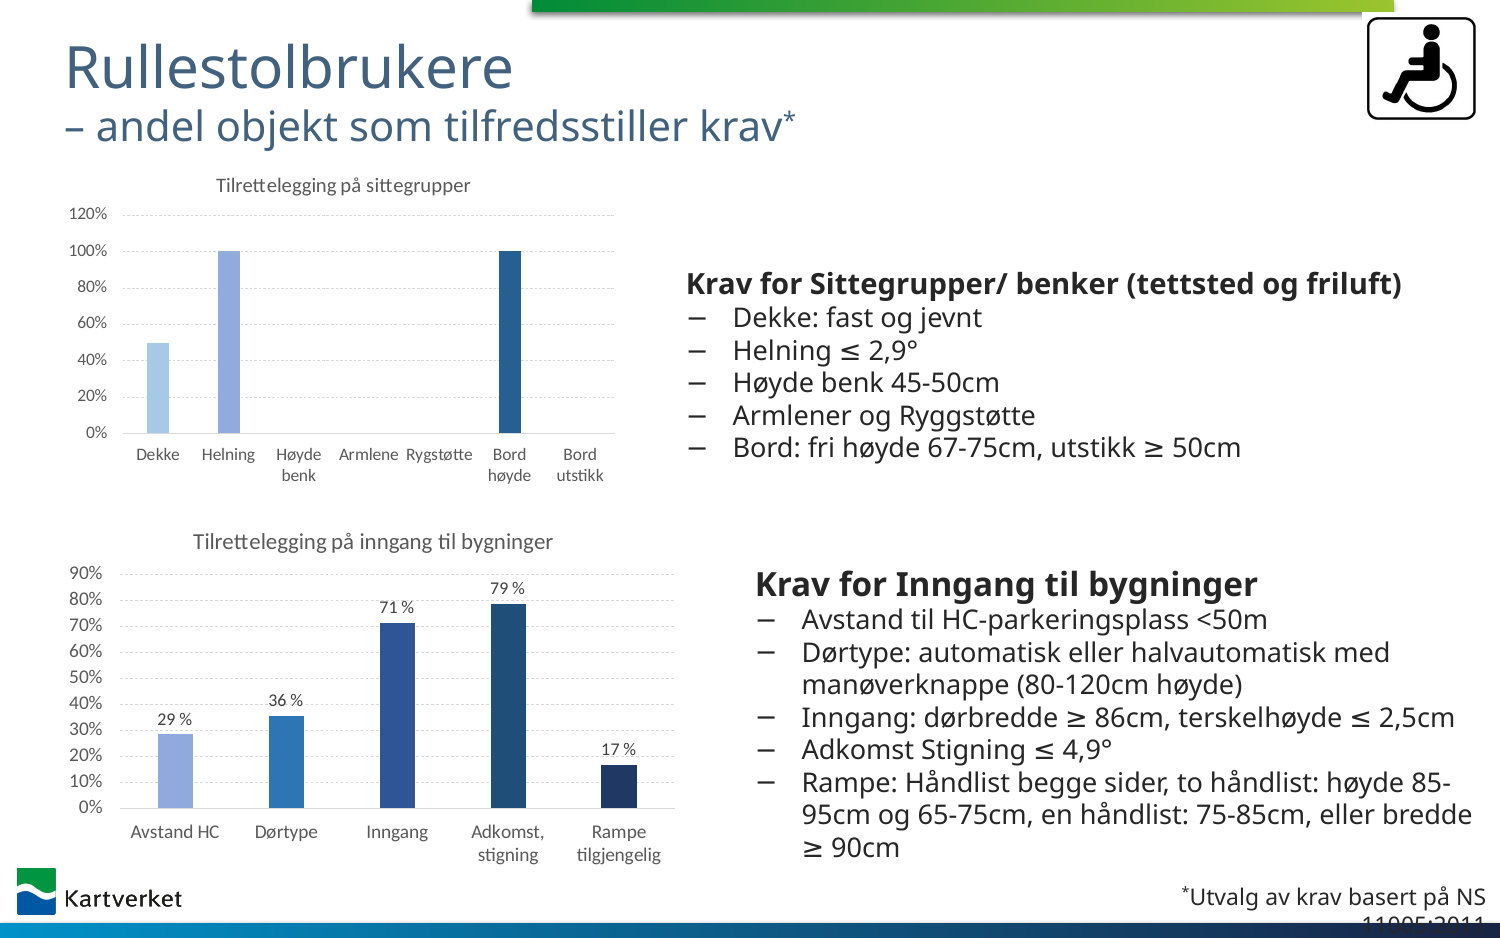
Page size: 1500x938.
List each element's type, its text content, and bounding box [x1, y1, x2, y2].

text_box Krav for Inngang til bygninger Avstand til HC-parkeringsplass <50m Dørtype: automatisk eller halvautomatisk med manøverknappe (80-120cm høyde) Inngang: dørbredde ≥ 86cm, terskelhøyde ≤ 2,5cm Adkomst Stigning ≤ 4,9° Rampe: Håndlist begge sider, to håndlist: høyde 85-95cm og 65-75cm, en håndlist: 75-85cm, eller bredde ≥ 90cm [740, 555, 1491, 870]
picture [62, 520, 685, 874]
picture [1362, 12, 1481, 126]
picture [62, 166, 625, 492]
text_box Rullestolbrukere – andel objekt som tilfredsstiller krav* [49, 25, 1431, 158]
text_box *Utvalg av krav basert på NS 11005:2011 [1068, 873, 1500, 938]
text_box Krav for Sittegrupper/ benker (tettsted og friluft) Dekke: fast og jevnt Helning ≤ 2,9° Høyde benk 45-50cm Armlener og Ryggstøtte Bord: fri høyde 67-75cm, utstikk ≥ 50cm [670, 258, 1418, 471]
